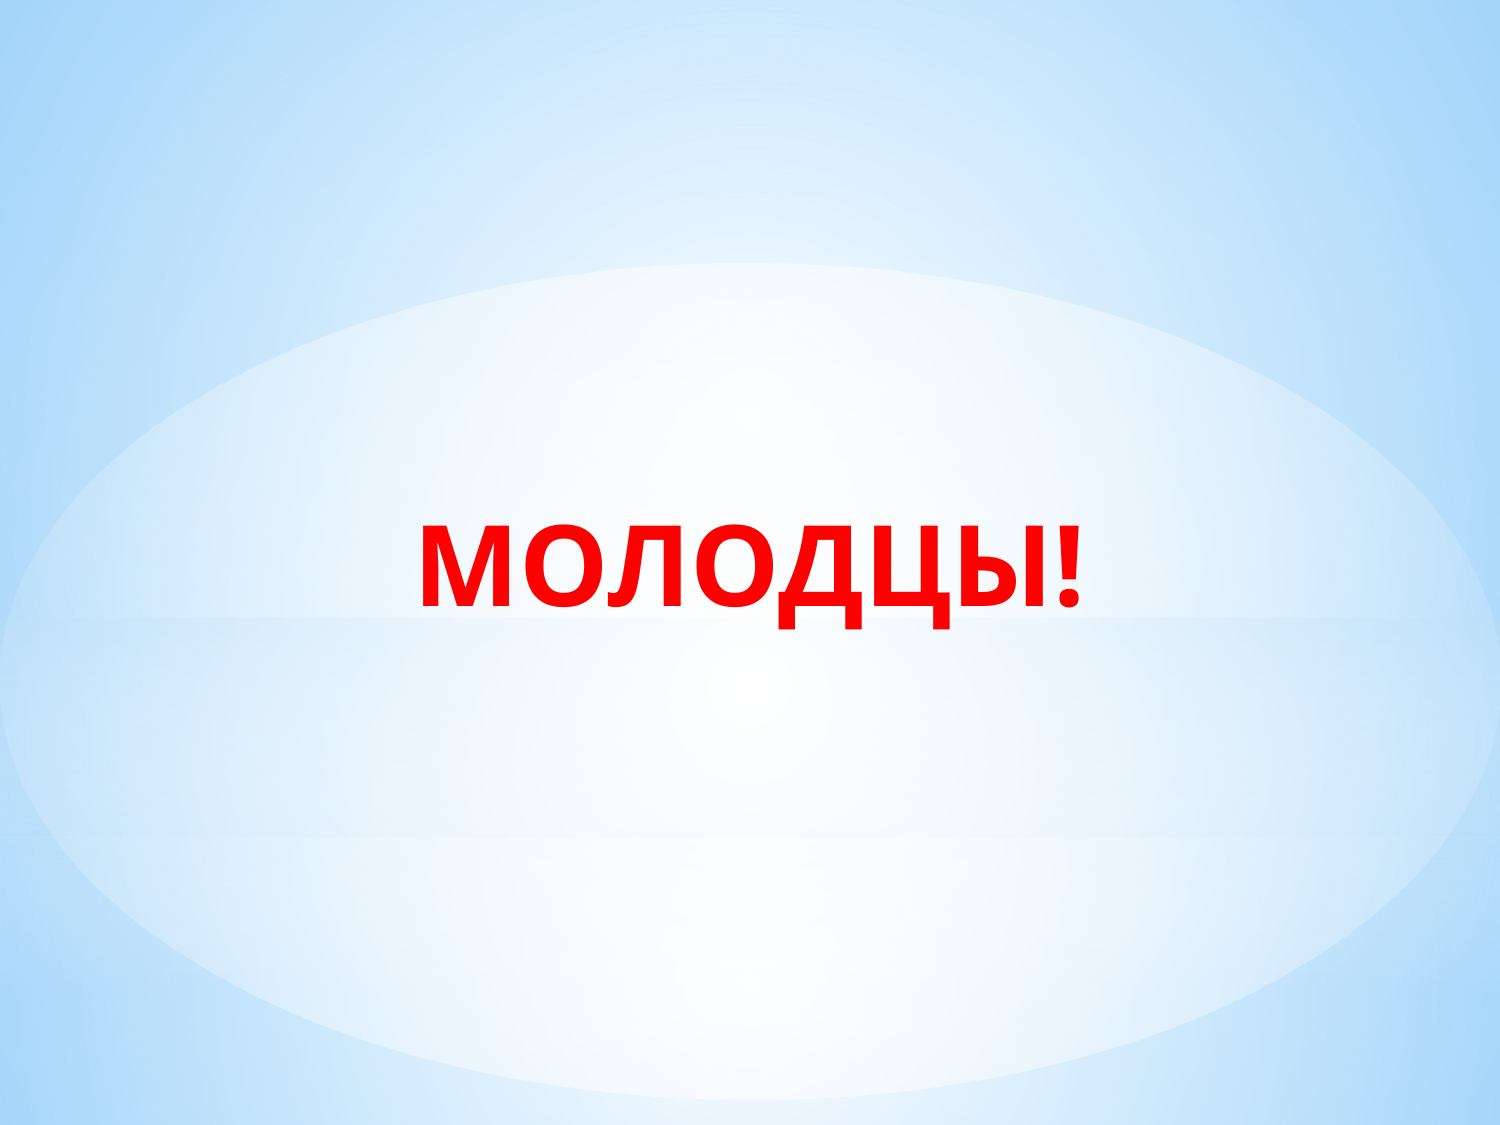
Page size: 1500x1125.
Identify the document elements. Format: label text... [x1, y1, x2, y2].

text_box МОЛОДЦЫ! [398, 486, 1102, 637]
